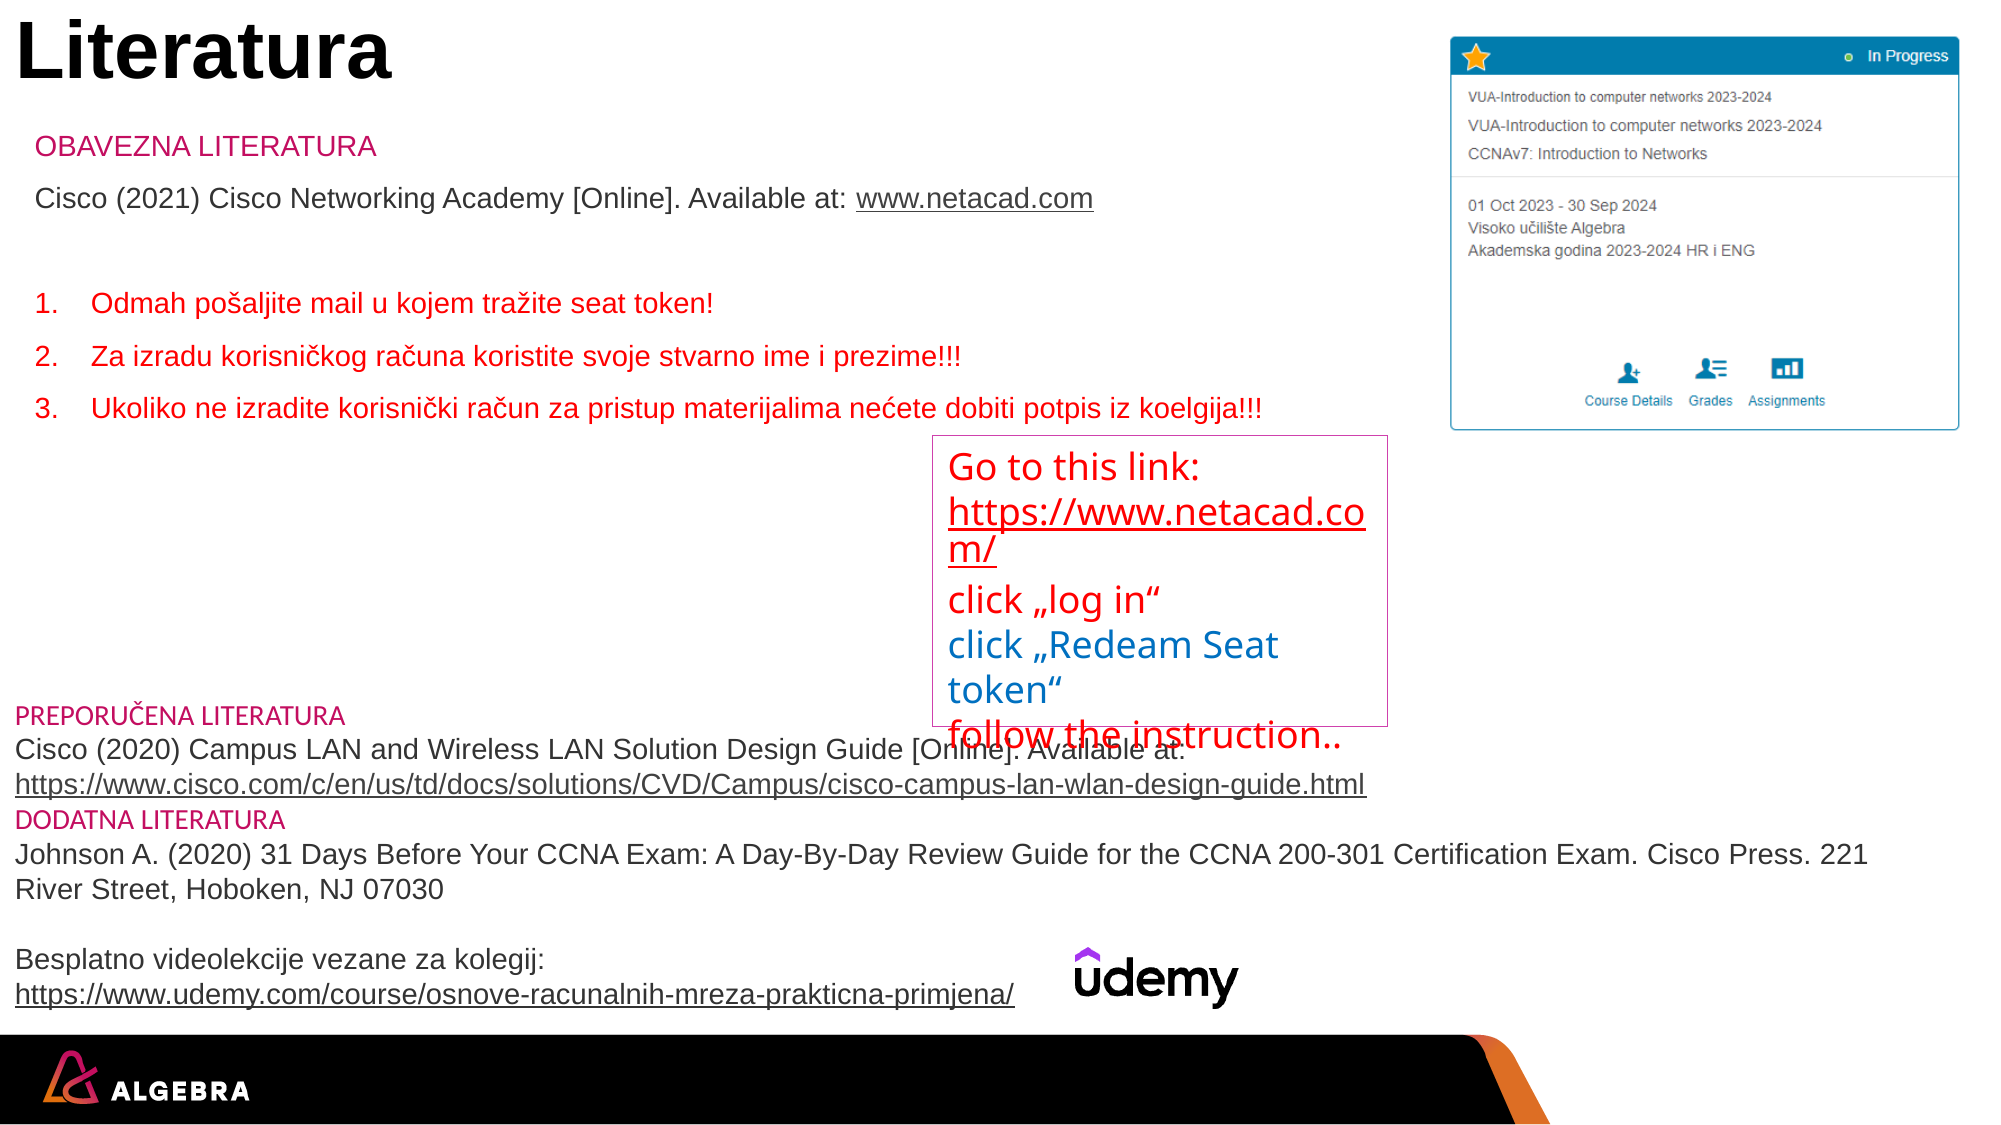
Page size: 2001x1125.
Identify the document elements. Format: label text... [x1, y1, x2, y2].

list OBAVEZNA LITERATURA Cisco (2021) Cisco Networking Academy [Online]. Available at: www.netacad.com Odmah pošaljite mail u kojem tražite seat token! Za izradu korisničkog računa koristite svoje stvarno ime i prezime!!! Ukoliko ne izradite korisnički račun za pristup materijalima nećete dobiti potpis iz koelgija!!! [19, 123, 1980, 495]
picture [0, 918, 1733, 1125]
text_box PREPORUČENA LITERATURA Cisco (2020) Campus LAN and Wireless LAN Solution Design Guide [Online]. Available at: https://www.cisco.com/c/en/us/td/docs/solutions/CVD/Campus/cisco-campus-lan-wlan-design-guide.html DODATNA LITERATURA Johnson A. (2020) 31 Days Before Your CCNA Exam: A Day-By-Day Review Guide for the CCNA 200-301 Certification Exam. Cisco Press. 221 River Street, Hoboken, NJ 07030 Besplatno videolekcije vezane za kolegij: https://www.udemy.com/course/osnove-racunalnih-mreza-prakticna-primjena/ [0, 688, 1944, 1018]
text_box Go to this link: https://www.netacad.com/ click „log in“ click „Redeam Seat token“ follow the instruction.. [932, 435, 1388, 727]
title Literatura [0, 0, 1725, 104]
picture [1447, 31, 1965, 436]
